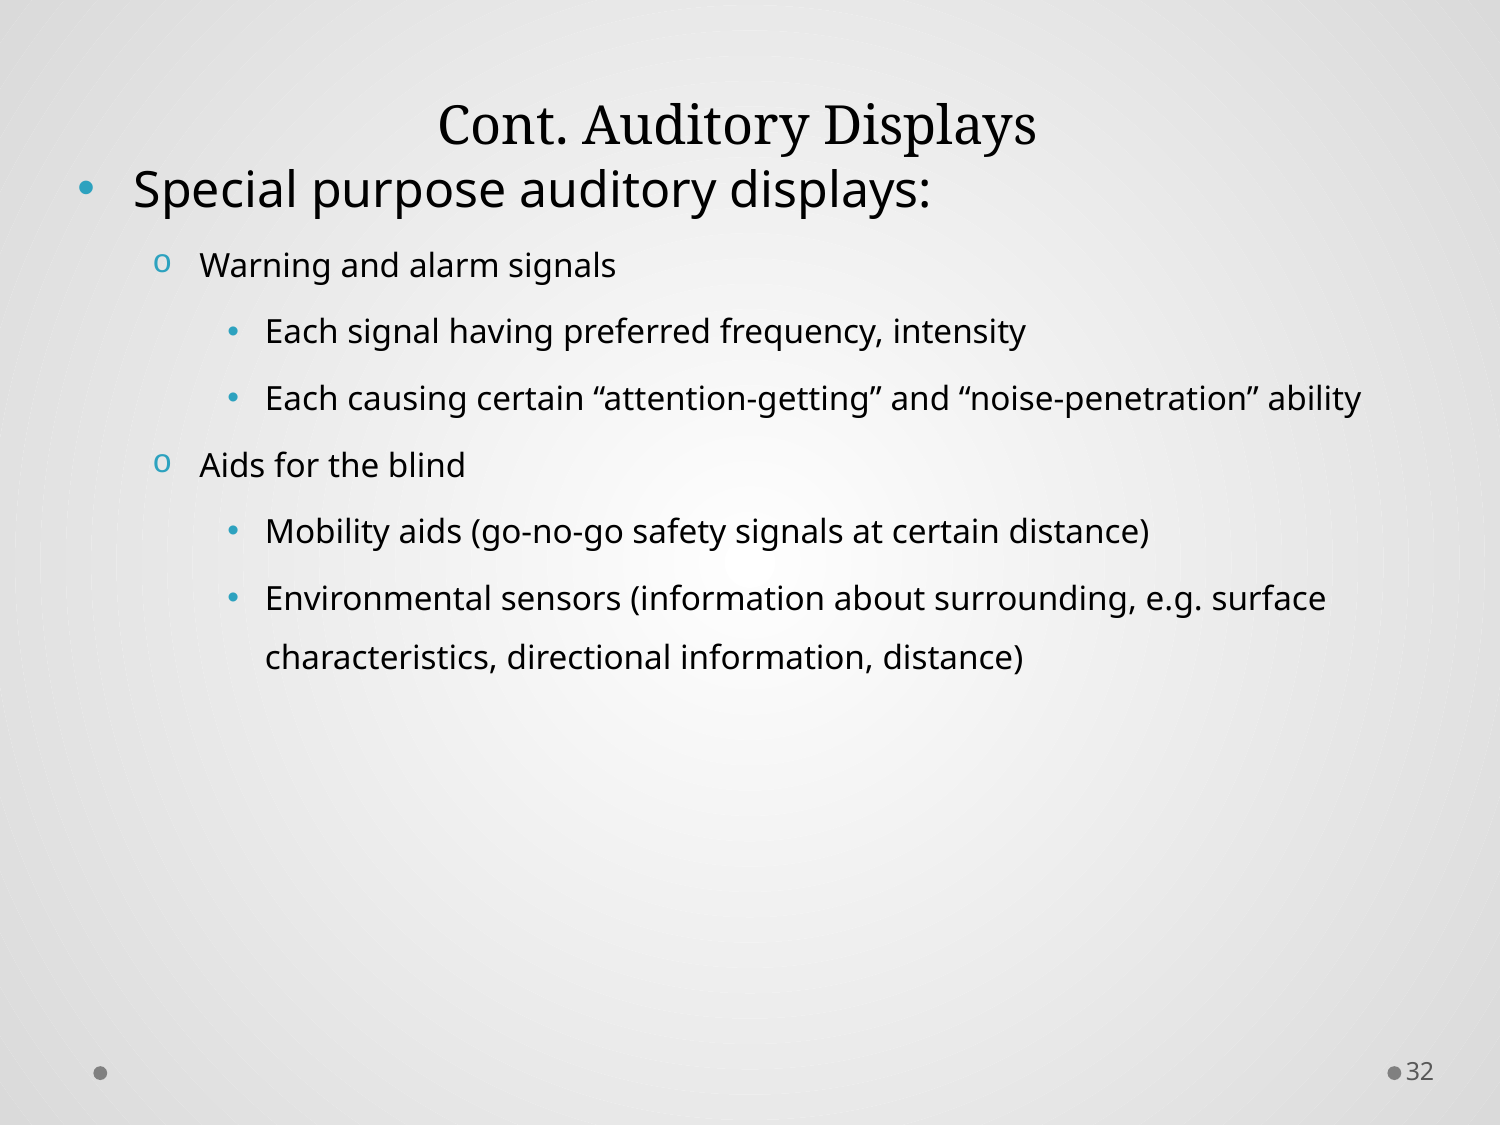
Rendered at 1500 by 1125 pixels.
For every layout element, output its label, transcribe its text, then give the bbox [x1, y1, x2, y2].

title Cont. Auditory Displays [62, 62, 1413, 149]
list Special purpose auditory displays: Warning and alarm signals Each signal having preferred frequency, intensity Each causing certain “attention-getting” and “noise-penetration” ability Aids for the blind Mobility aids (go-no-go safety signals at certain distance) Environmental sensors (information about surrounding, e.g. surface characteristics, directional information, distance) [62, 149, 1463, 1125]
slide_number 32 [1401, 1042, 1494, 1103]
